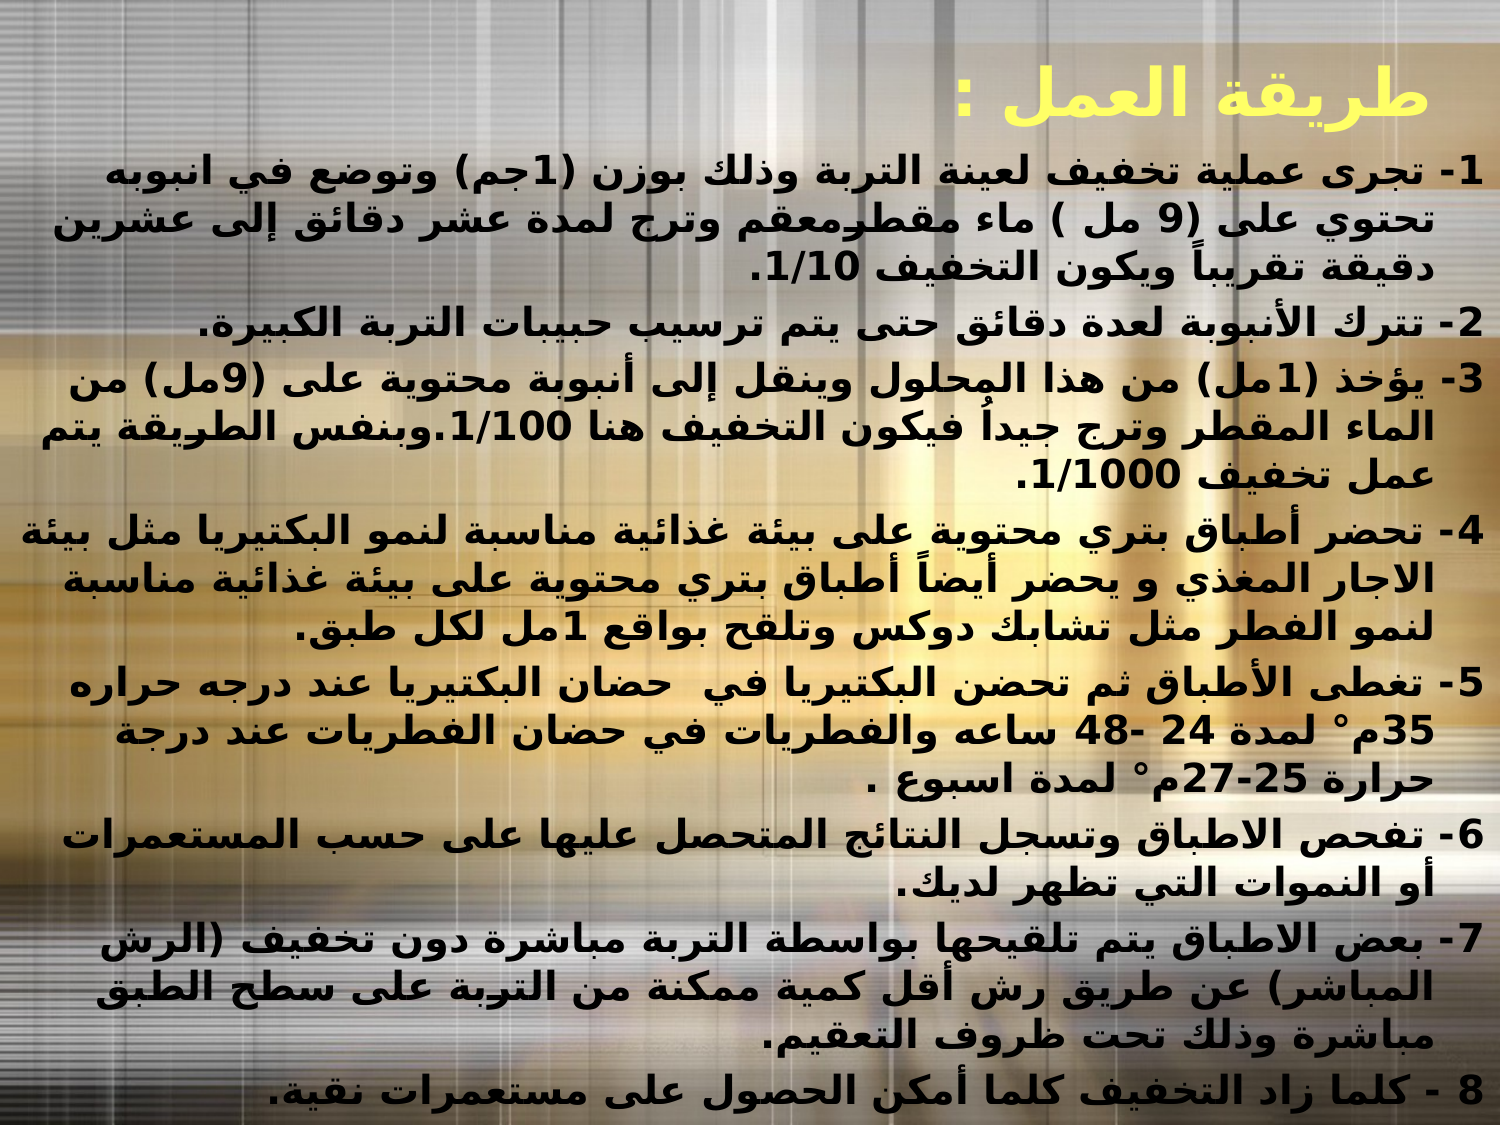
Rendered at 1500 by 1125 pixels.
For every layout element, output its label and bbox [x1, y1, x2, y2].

list [0, 0, 1500, 1125]
